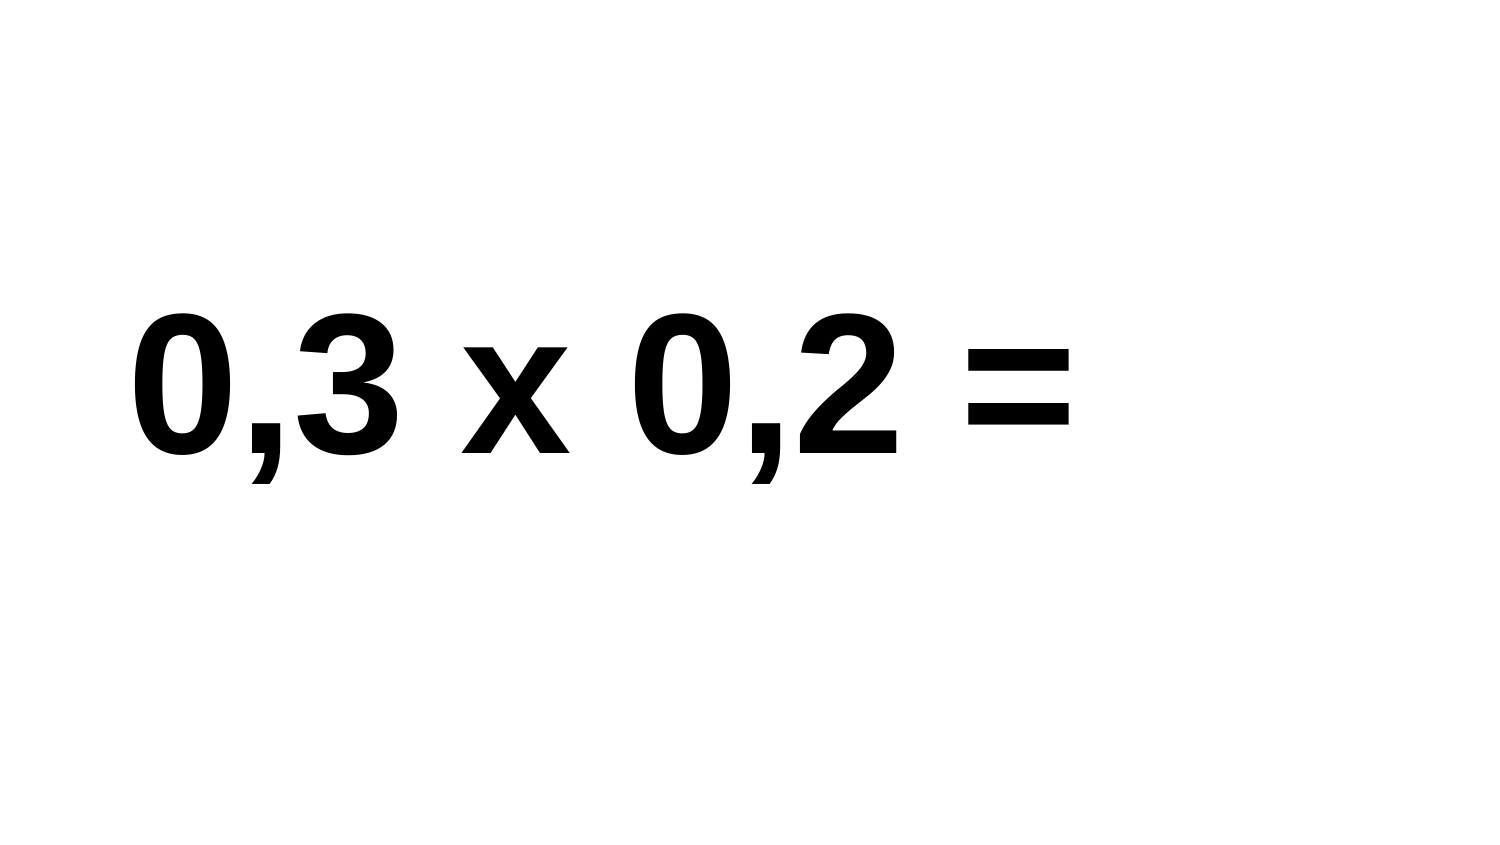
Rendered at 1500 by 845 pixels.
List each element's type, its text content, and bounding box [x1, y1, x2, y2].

text_box 0,3 x 0,2 = [112, 317, 1388, 509]
